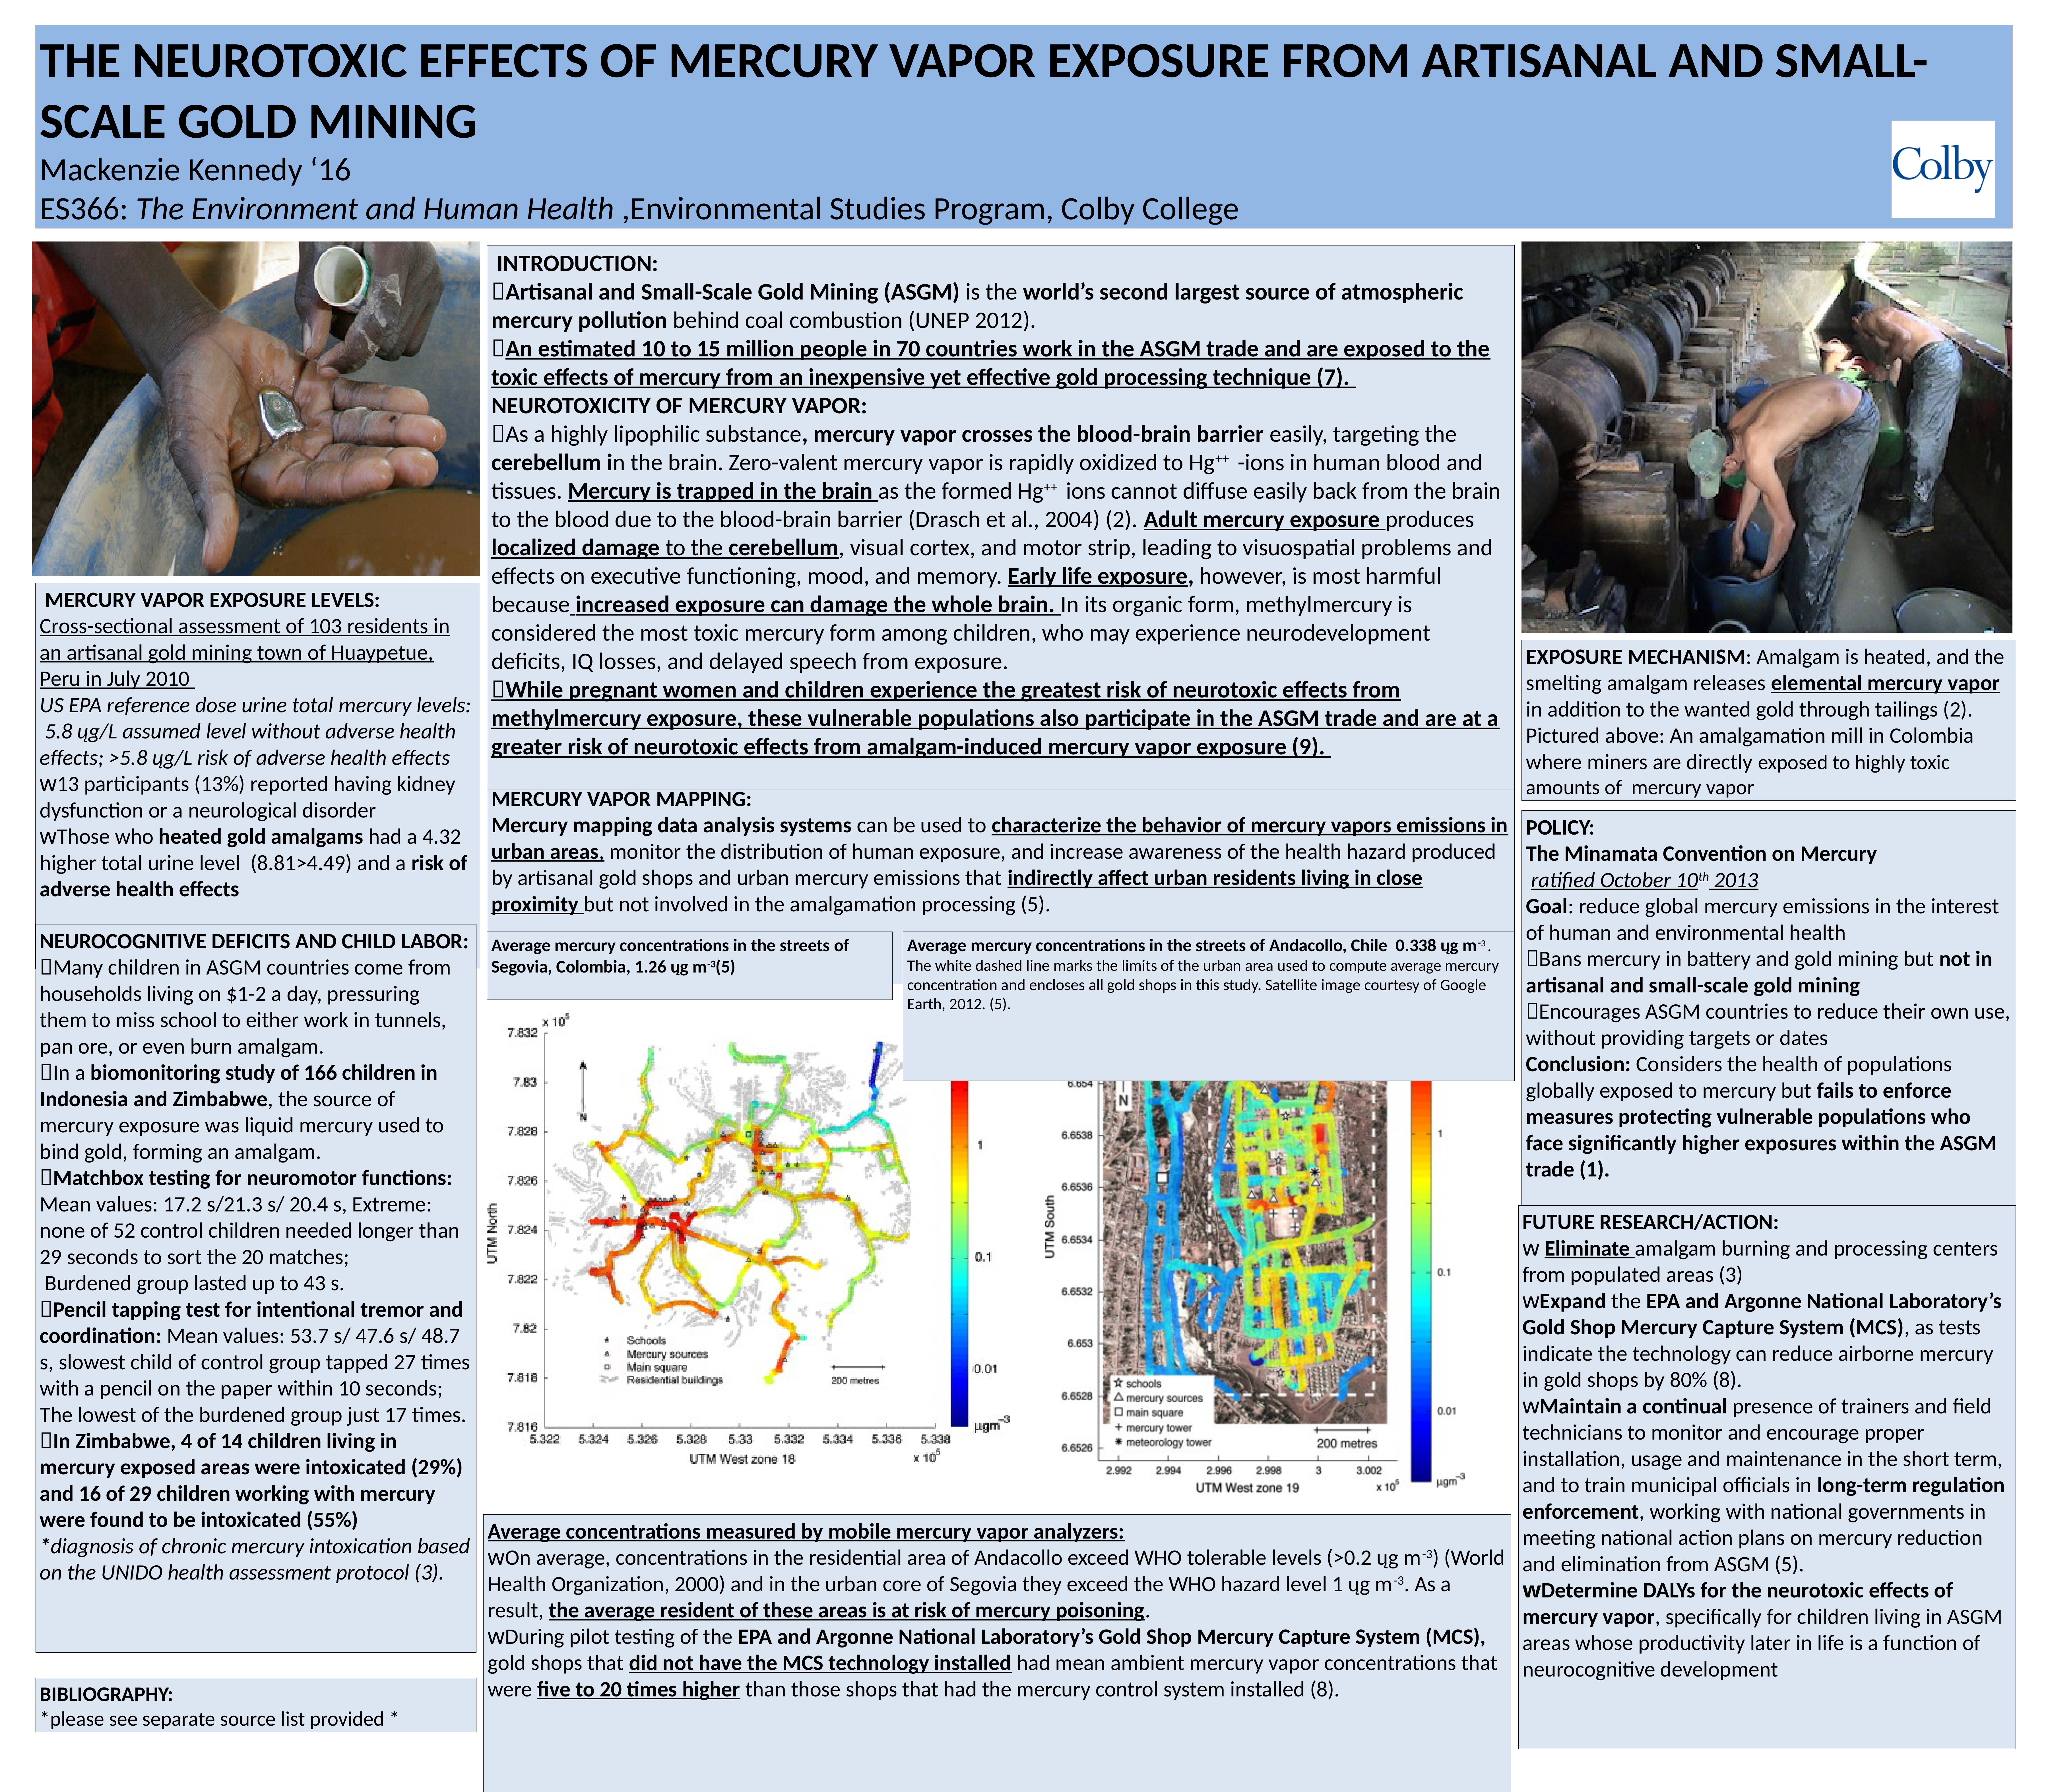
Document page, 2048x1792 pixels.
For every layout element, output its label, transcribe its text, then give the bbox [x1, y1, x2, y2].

picture [32, 241, 480, 576]
picture [1045, 988, 1465, 1493]
text_box THE NEUROTOXIC EFFECTS OF MERCURY VAPOR EXPOSURE FROM ARTISANAL AND SMALL-SCALE GOLD MINING Mackenzie Kennedy ‘16 ES366: The Environment and Human Health ,Environmental Studies Program, Colby College [36, 25, 2012, 228]
text_box FUTURE RESEARCH/ACTION: w Eliminate amalgam burning and processing centers from populated areas (3) wExpand the EPA and Argonne National Laboratory’s Gold Shop Mercury Capture System (MCS), as tests indicate the technology can reduce airborne mercury in gold shops by 80% (8). wMaintain a continual presence of trainers and field technicians to monitor and encourage proper installation, usage and maintenance in the short term, and to train municipal officials in long-term regulation enforcement, working with national governments in meeting national action plans on mercury reduction and elimination from ASGM (5). wDetermine DALYs for the neurotoxic effects of mercury vapor, specifically for children living in ASGM areas whose productivity later in life is a function of neurocognitive development [1518, 1205, 2016, 1749]
picture [487, 1013, 1010, 1464]
text_box MERCURY VAPOR EXPOSURE LEVELS: Cross-sectional assessment of 103 residents in an artisanal gold mining town of Huaypetue, Peru in July 2010 US EPA reference dose urine total mercury levels: 5.8 ųg/L assumed level without adverse health effects; >5.8 ųg/L risk of adverse health effects w13 participants (13%) reported having kidney dysfunction or a neurological disorder wThose who heated gold amalgams had a 4.32 higher total urine level (8.81>4.49) and a risk of adverse health effects [35, 583, 480, 969]
text_box INTRODUCTION: Artisanal and Small-Scale Gold Mining (ASGM) is the world’s second largest source of atmospheric mercury pollution behind coal combustion (UNEP 2012). An estimated 10 to 15 million people in 70 countries work in the ASGM trade and are exposed to the toxic effects of mercury from an inexpensive yet effective gold processing technique (7). NEUROTOXICITY OF MERCURY VAPOR: As a highly lipophilic substance, mercury vapor crosses the blood-brain barrier easily, targeting the cerebellum in the brain. Zero-valent mercury vapor is rapidly oxidized to Hg++ -ions in human blood and tissues. Mercury is trapped in the brain as the formed Hg++ ions cannot diffuse easily back from the brain to the blood due to the blood-brain barrier (Drasch et al., 2004) (2). Adult mercury exposure produces localized damage to the cerebellum, visual cortex, and motor strip, leading to visuospatial problems and effects on executive functioning, mood, and memory. Early life exposure, however, is most harmful because increased exposure can damage the whole brain. In its organic form, methylmercury is considered the most toxic mercury form among children, who may experience neurodevelopment deficits, IQ losses, and delayed speech from exposure. While pregnant women and children experience the greatest risk of neurotoxic effects from methylmercury exposure, these vulnerable populations also participate in the ASGM trade and are at a greater risk of neurotoxic effects from amalgam-induced mercury vapor exposure (9). [487, 245, 1515, 790]
text_box BIBLIOGRAPHY: *please see separate source list provided * [36, 1678, 476, 1732]
text_box NEUROCOGNITIVE DEFICITS AND CHILD LABOR: Many children in ASGM countries come from households living on $1-2 a day, pressuring them to miss school to either work in tunnels, pan ore, or even burn amalgam. In a biomonitoring study of 166 children in Indonesia and Zimbabwe, the source of mercury exposure was liquid mercury used to bind gold, forming an amalgam. Matchbox testing for neuromotor functions: Mean values: 17.2 s/21.3 s/ 20.4 s, Extreme: none of 52 control children needed longer than 29 seconds to sort the 20 matches; Burdened group lasted up to 43 s. Pencil tapping test for intentional tremor and coordination: Mean values: 53.7 s/ 47.6 s/ 48.7 s, slowest child of control group tapped 27 times with a pencil on the paper within 10 seconds; The lowest of the burdened group just 17 times. In Zimbabwe, 4 of 14 children living in mercury exposed areas were intoxicated (29%) and 16 of 29 children working with mercury were found to be intoxicated (55%) *diagnosis of chronic mercury intoxication based on the UNIDO health assessment protocol (3). [36, 924, 476, 1653]
text_box Average mercury concentrations in the streets of Segovia, Colombia, 1.26 ųg m-3(5) [487, 932, 893, 1000]
text_box POLICY: The Minamata Convention on Mercury ratified October 10th 2013 Goal: reduce global mercury emissions in the interest of human and environmental health Bans mercury in battery and gold mining but not in artisanal and small-scale gold mining Encourages ASGM countries to reduce their own use, without providing targets or dates Conclusion: Considers the health of populations globally exposed to mercury but fails to enforce measures protecting vulnerable populations who face significantly higher exposures within the ASGM trade (1). [1521, 810, 2016, 1205]
text_box Average mercury concentrations in the streets of Andacollo, Chile 0.338 ųg m-3 . The white dashed line marks the limits of the urban area used to compute average mercury concentration and encloses all gold shops in this study. Satellite image courtesy of Google Earth, 2012. (5). [903, 932, 1515, 1081]
text_box MERCURY VAPOR MAPPING: Mercury mapping data analysis systems can be used to characterize the behavior of mercury vapors emissions in urban areas, monitor the distribution of human exposure, and increase awareness of the health hazard produced by artisanal gold shops and urban mercury emissions that indirectly affect urban residents living in close proximity but not involved in the amalgamation processing (5). [487, 790, 1515, 984]
text_box EXPOSURE MECHANISM: Amalgam is heated, and the smelting amalgam releases elemental mercury vapor in addition to the wanted gold through tailings (2). Pictured above: An amalgamation mill in Colombia where miners are directly exposed to highly toxic amounts of mercury vapor [1521, 640, 2016, 801]
picture [1521, 241, 2013, 633]
picture [1891, 121, 1995, 218]
text_box Average concentrations measured by mobile mercury vapor analyzers: wOn average, concentrations in the residential area of Andacollo exceed WHO tolerable levels (>0.2 ųg m-3) (World Health Organization, 2000) and in the urban core of Segovia they exceed the WHO hazard level 1 ųg m-3. As a result, the average resident of these areas is at risk of mercury poisoning. wDuring pilot testing of the EPA and Argonne National Laboratory’s Gold Shop Mercury Capture System (MCS), gold shops that did not have the MCS technology installed had mean ambient mercury vapor concentrations that were five to 20 times higher than those shops that had the mercury control system installed (8). [483, 1514, 1511, 1792]
